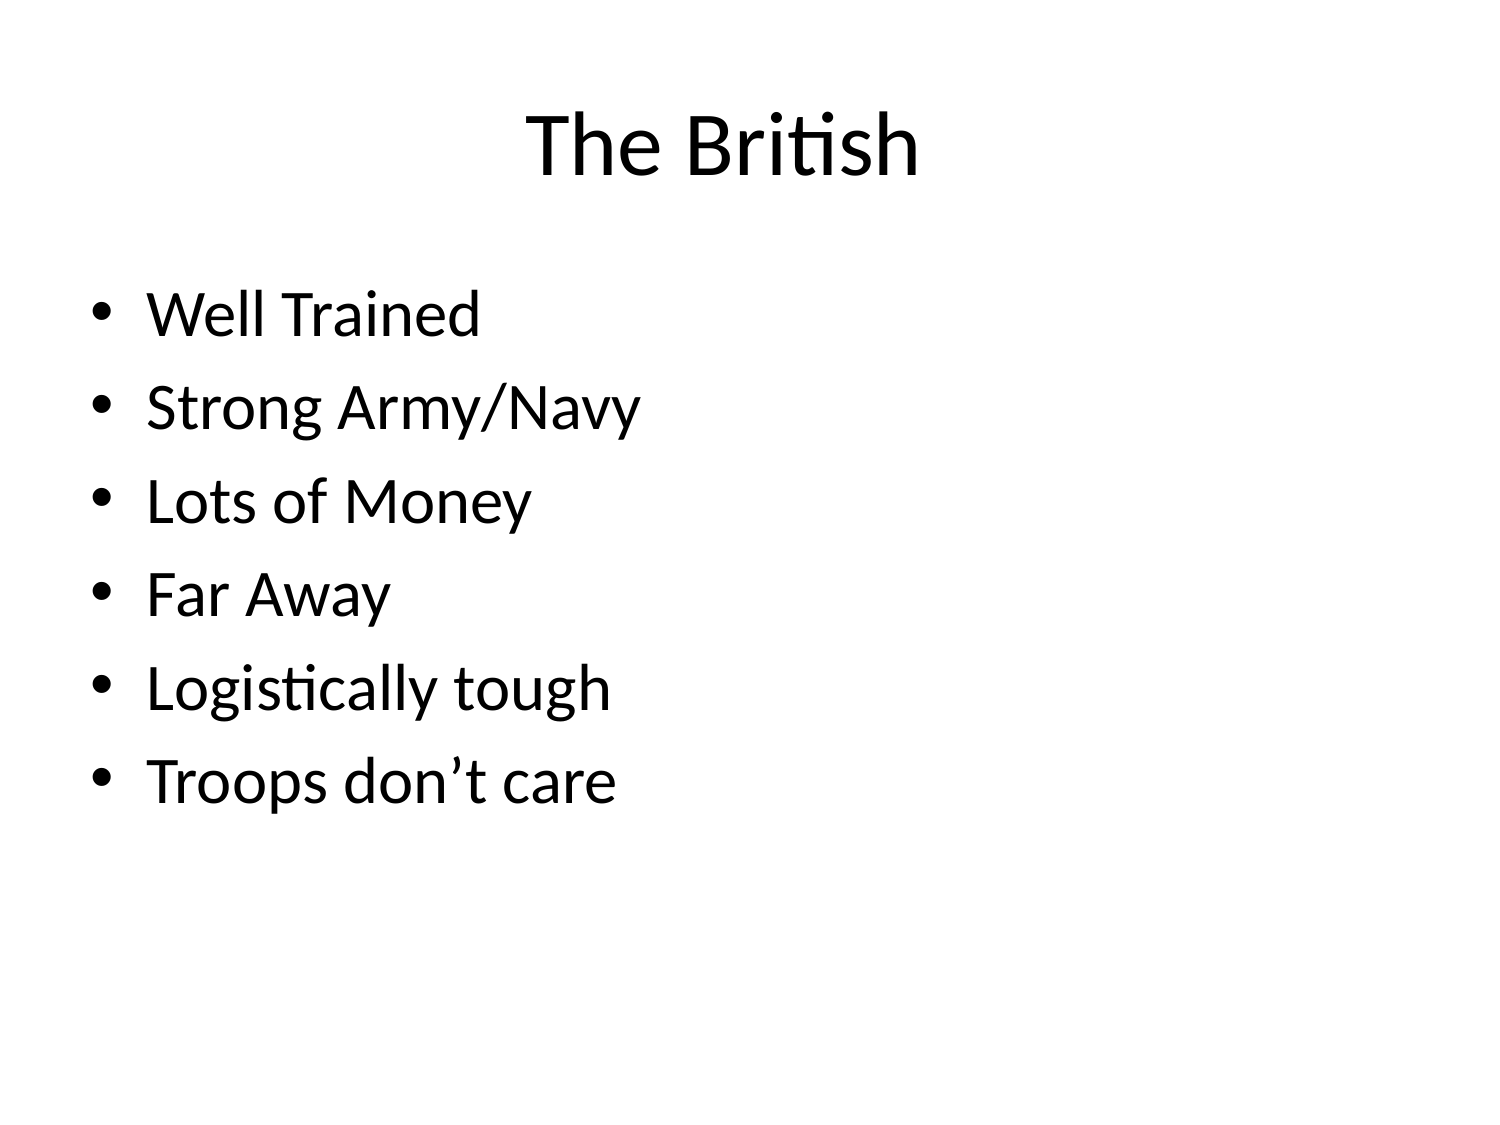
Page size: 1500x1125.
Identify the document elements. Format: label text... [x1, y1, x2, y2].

title The British [75, 45, 1425, 233]
list Well Trained Strong Army/Navy Lots of Money Far Away Logistically tough Troops don’t care [75, 262, 1425, 1005]
